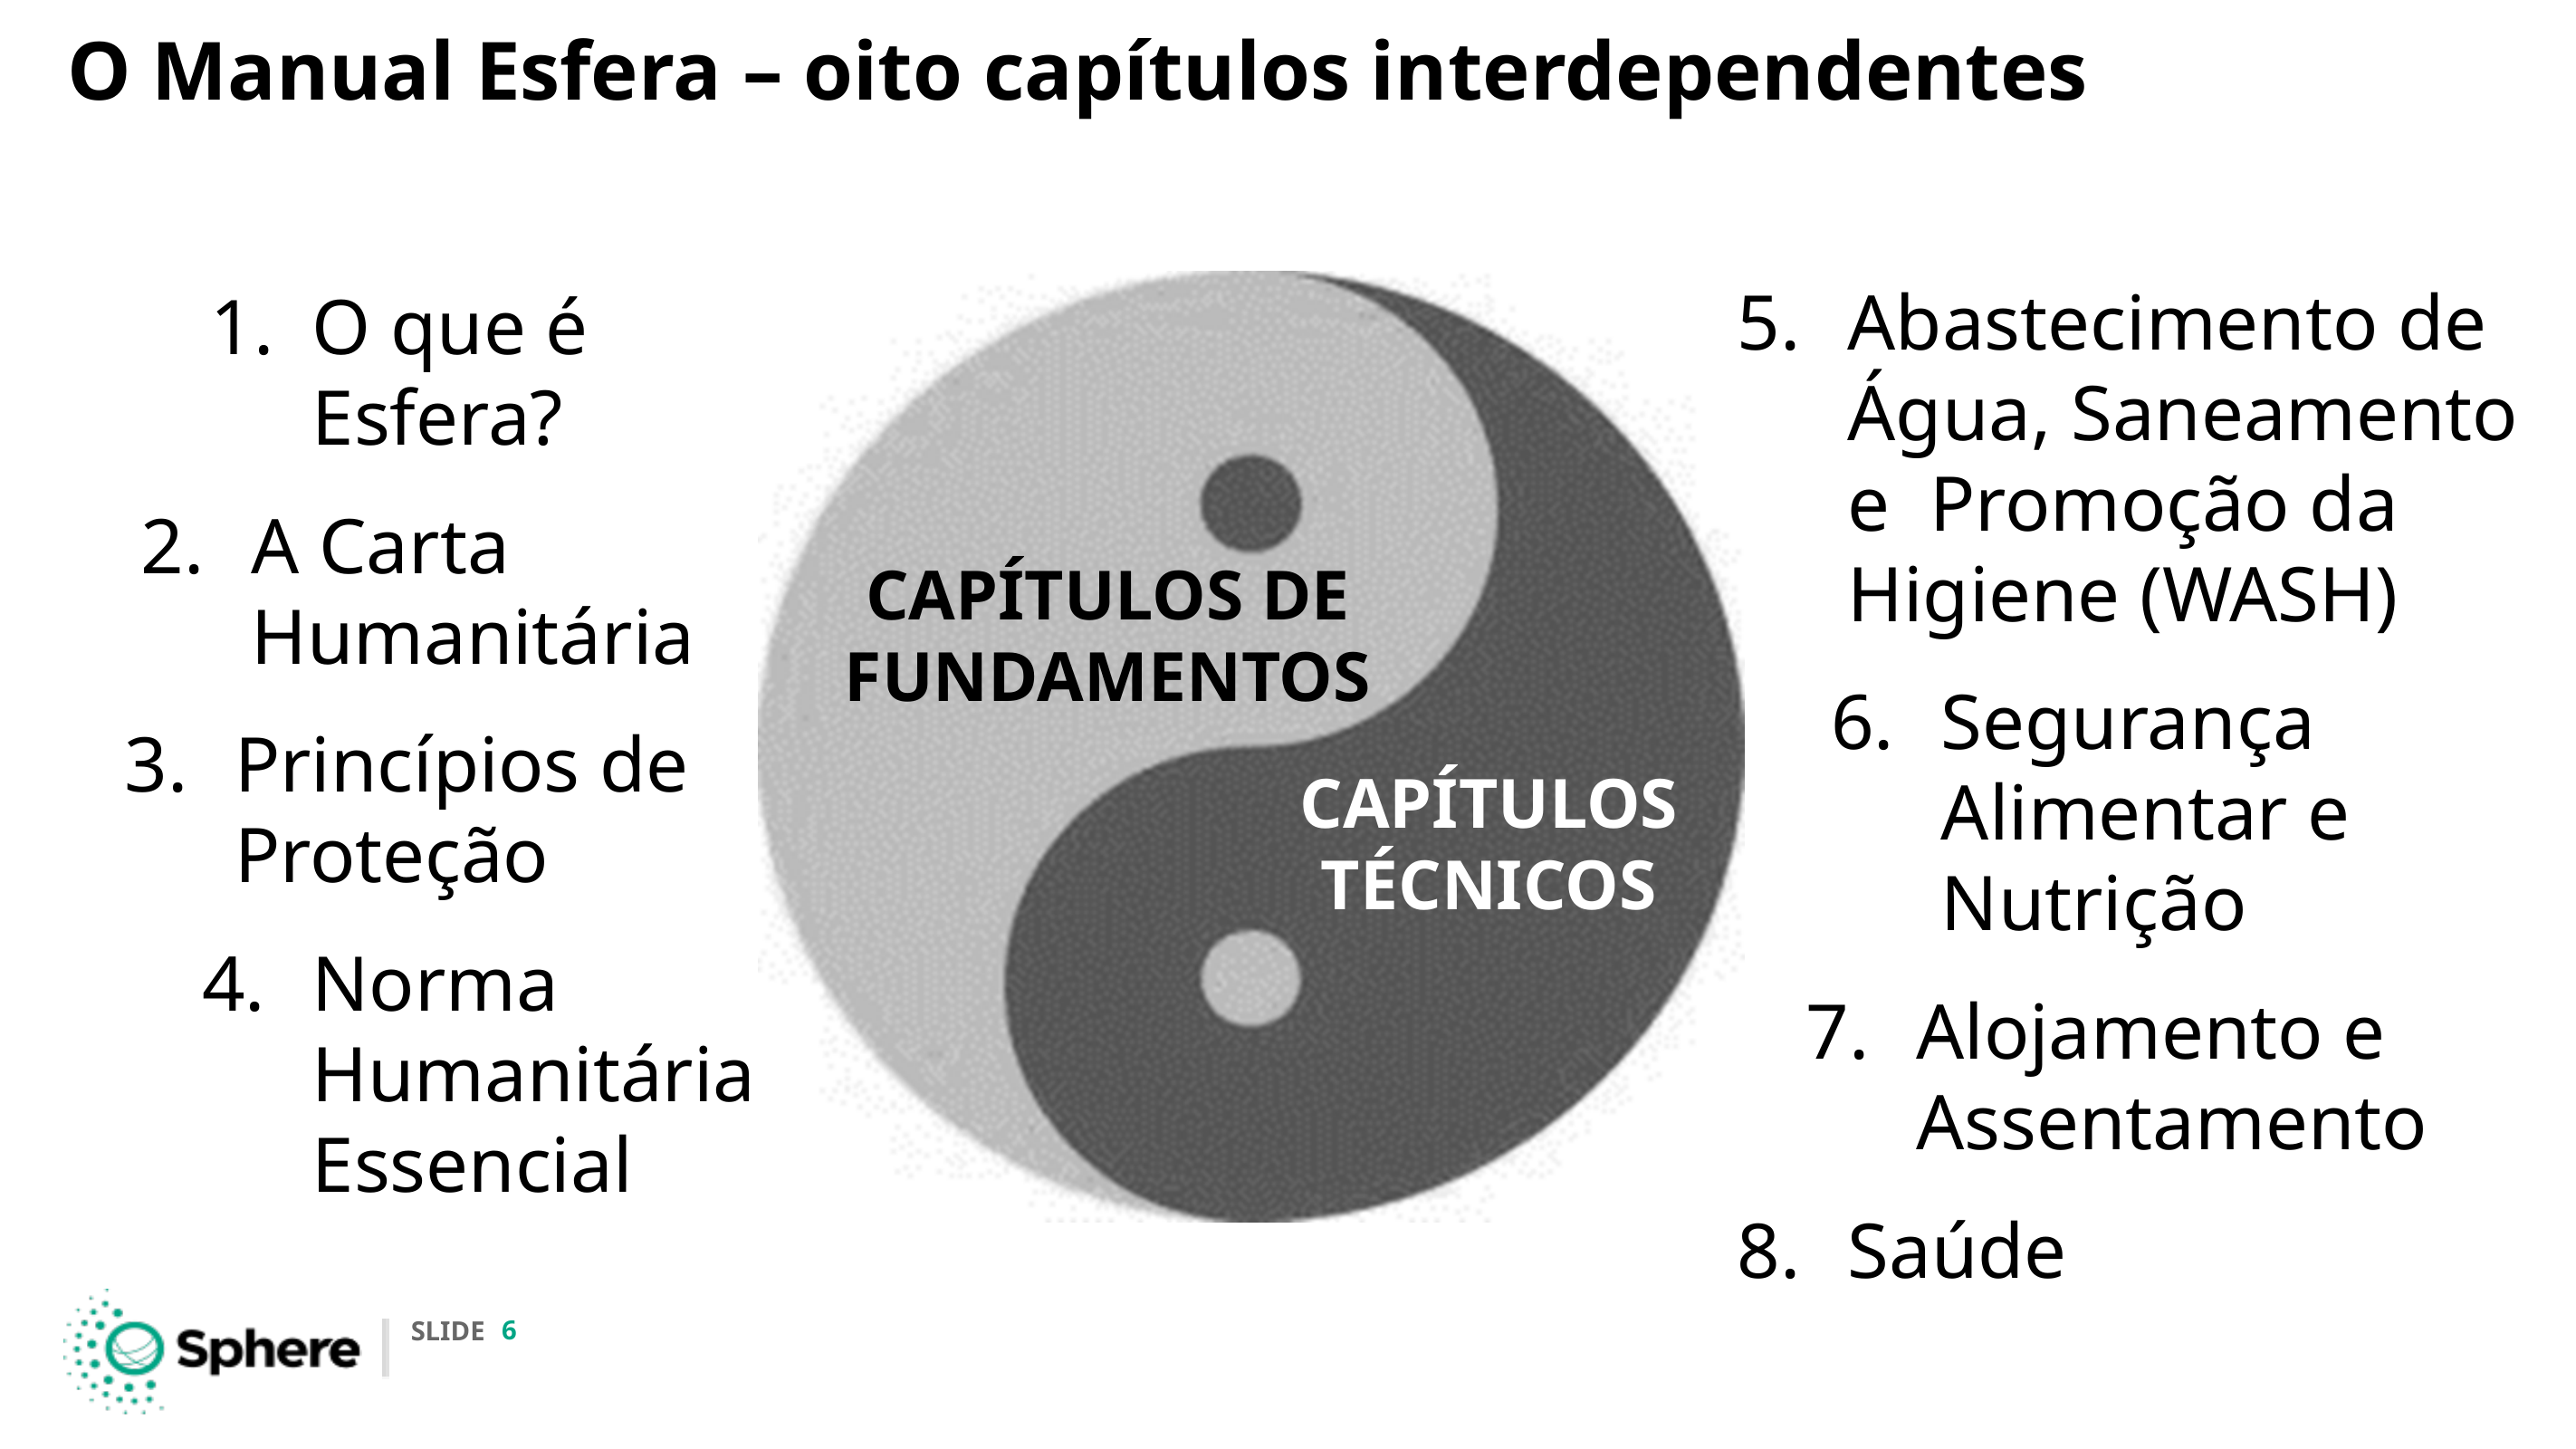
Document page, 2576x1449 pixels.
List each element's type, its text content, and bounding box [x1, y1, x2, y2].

title O Manual Esfera – oito capítulos interdependentes [59, 12, 2554, 180]
text_box Abastecimento de Água, Saneamento e Promoção da Higiene (WASH) Segurança Alimentar e Nutrição Alojamento e Assentamento Saúde [1723, 267, 2555, 1300]
text_box O que é Esfera? A Carta Humanitária Princípios de Proteção Norma Humanitária Essencial [117, 272, 868, 1281]
slide_number 6 [479, 1309, 528, 1449]
picture [758, 271, 1746, 1223]
picture [382, 1319, 393, 1379]
picture [63, 1289, 362, 1416]
